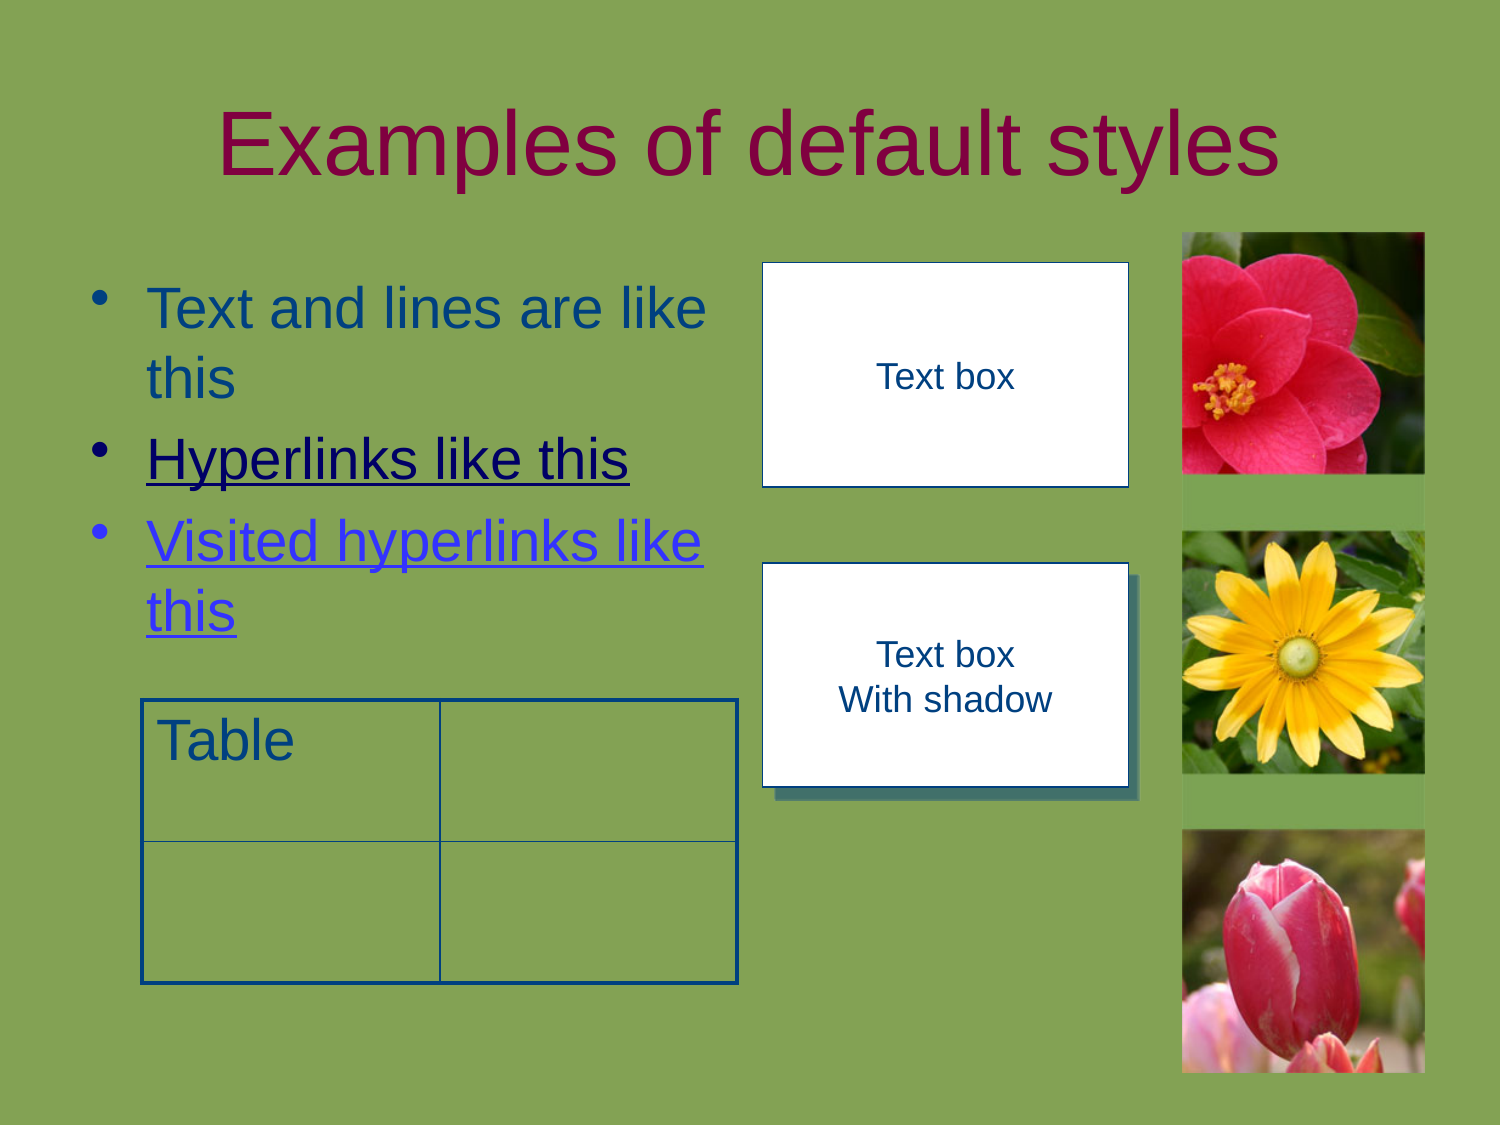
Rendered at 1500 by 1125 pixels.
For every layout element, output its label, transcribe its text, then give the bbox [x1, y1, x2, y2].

picture [1182, 233, 1425, 1073]
title Examples of default styles [75, 45, 1425, 233]
table_header [441, 702, 735, 841]
table_cell [144, 842, 439, 981]
text_box Text box With shadow [762, 562, 1129, 788]
text_box Text box [762, 262, 1129, 487]
table_header Table [144, 702, 439, 841]
list Text and lines are like this Hyperlinks like this Visited hyperlinks like this [75, 262, 738, 870]
table_cell [441, 842, 735, 981]
